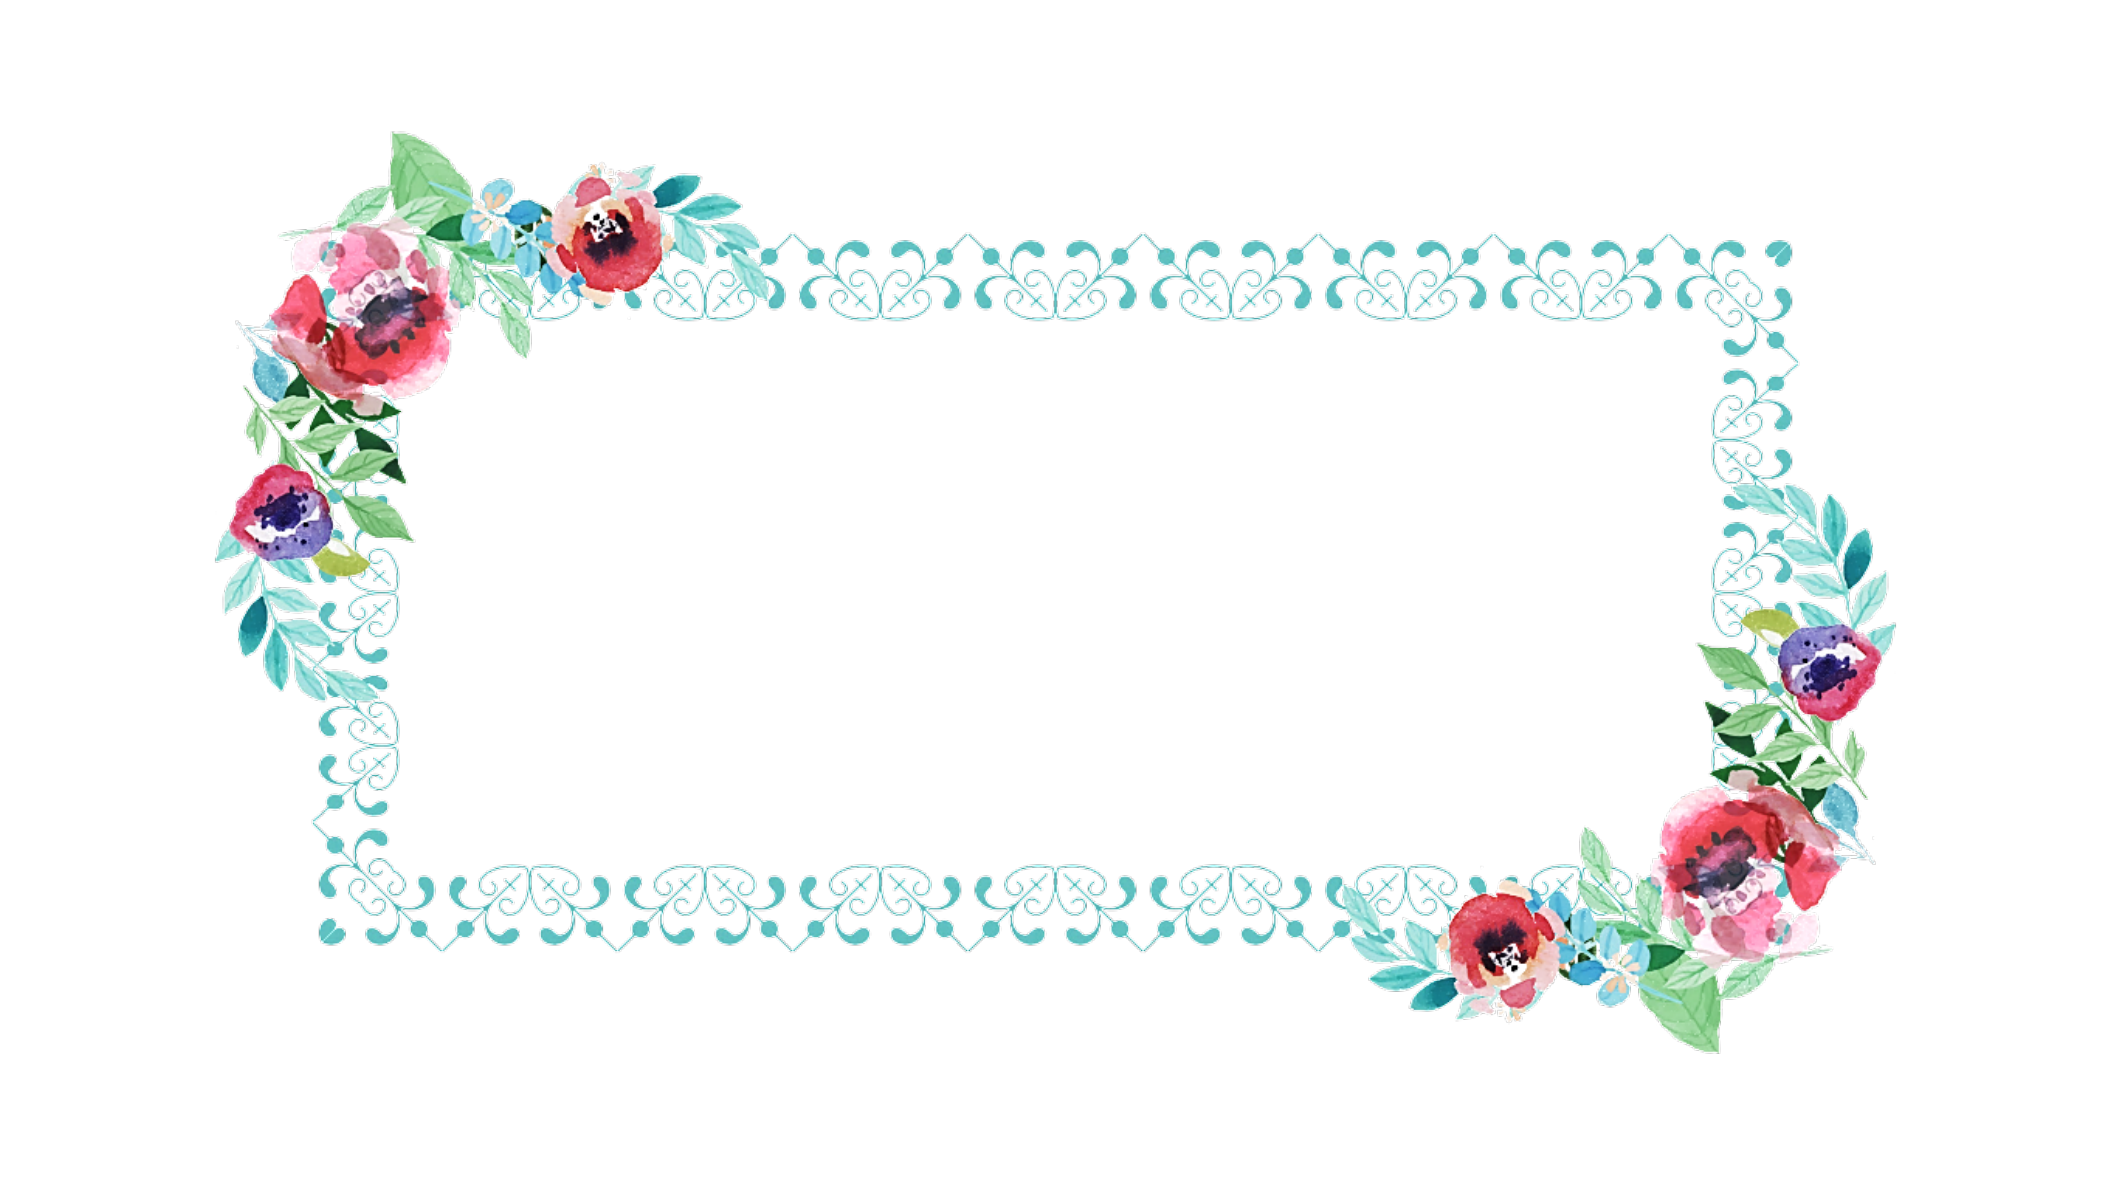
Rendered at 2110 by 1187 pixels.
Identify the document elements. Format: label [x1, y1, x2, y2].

text_box [0, 0, 2110, 1187]
